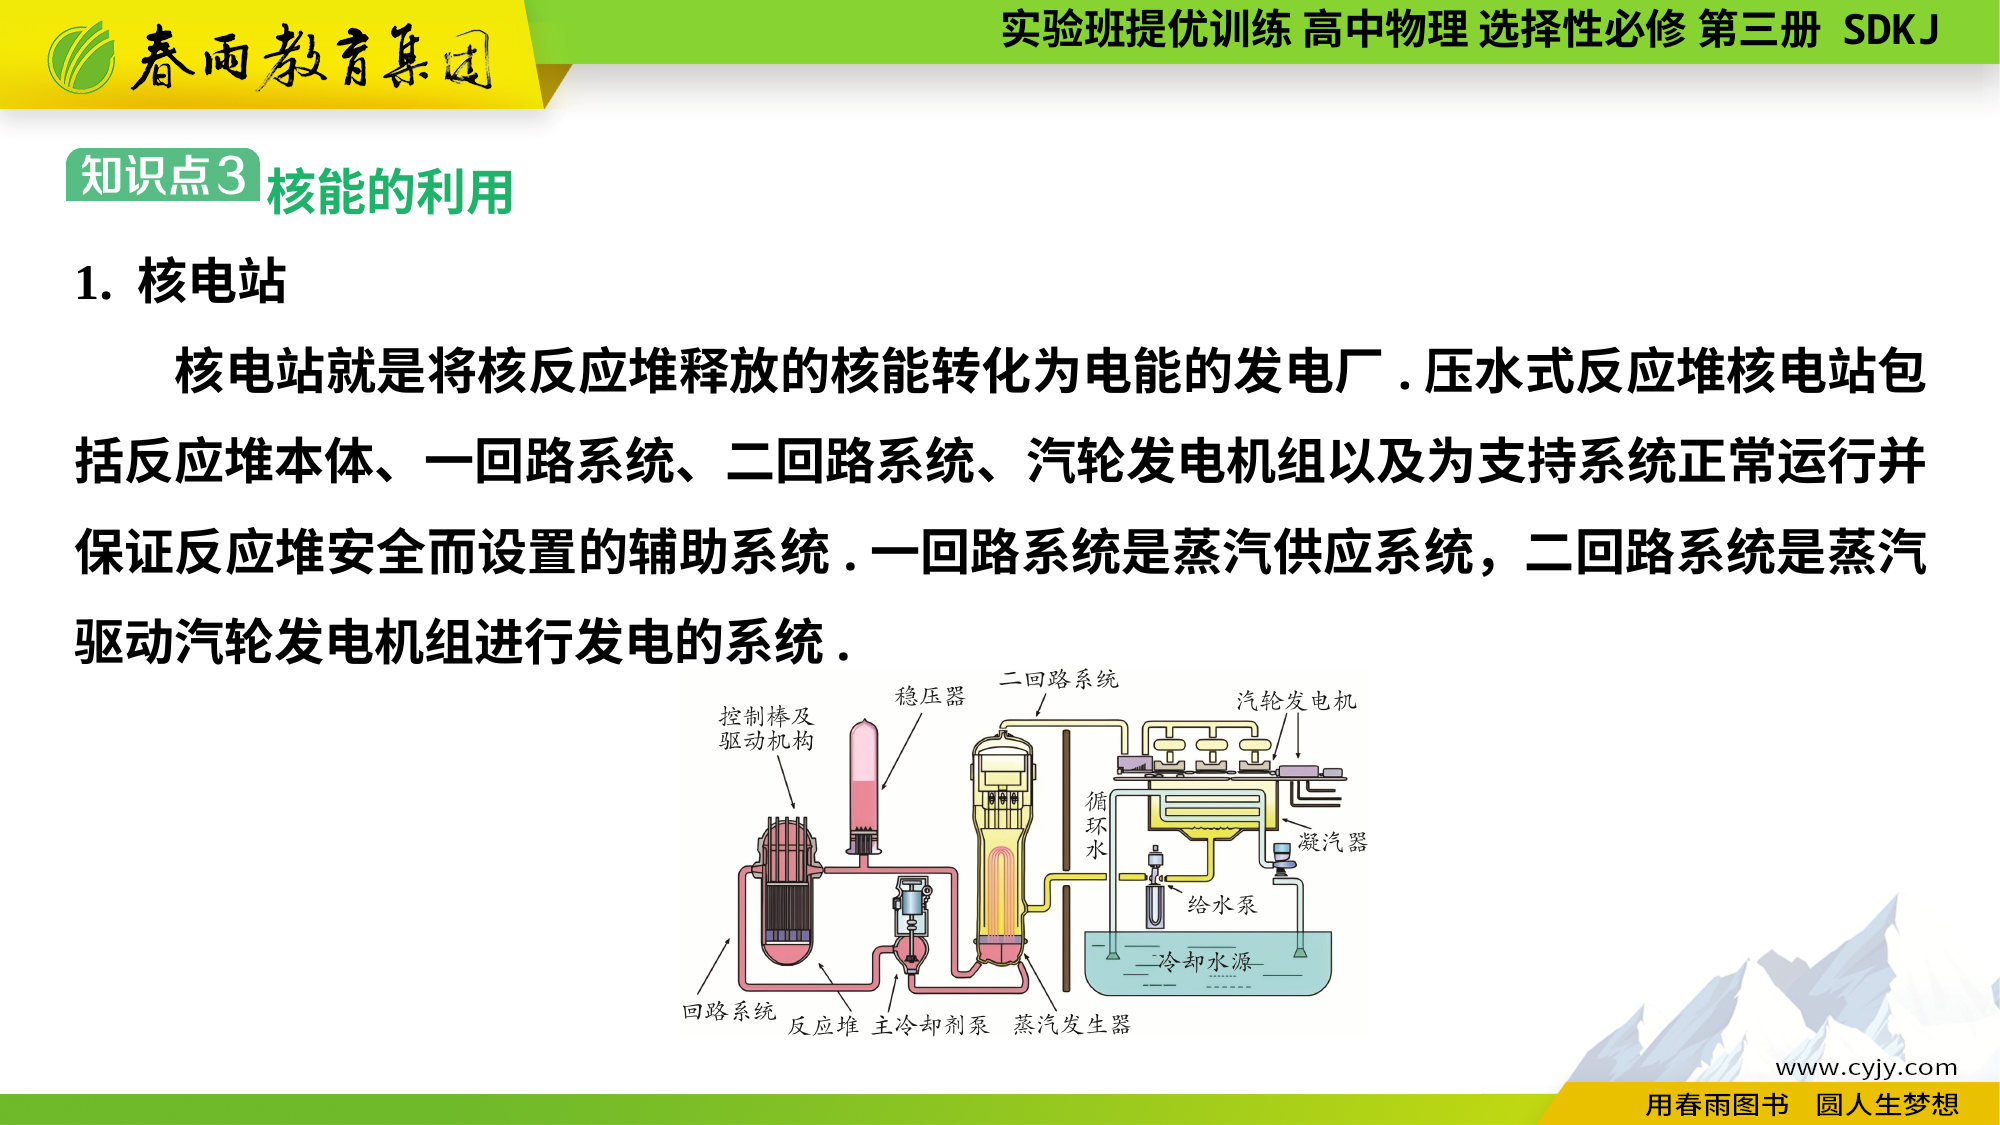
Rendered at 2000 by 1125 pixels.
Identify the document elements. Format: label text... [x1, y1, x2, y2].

list 核能的利用 1. 核电站 核电站就是将核反应堆释放的核能转化为电能的发电厂.压水式反应堆核电站包括反应堆本体、一回路系统、二回路系统、汽轮发电机组以及为支持系统正常运行并保证反应堆安全而设置的辅助系统.一回路系统是蒸汽供应系统，二回路系统是蒸汽驱动汽轮发电机组进行发电的系统. [59, 122, 1944, 683]
picture [0, 0, 2000, 1125]
